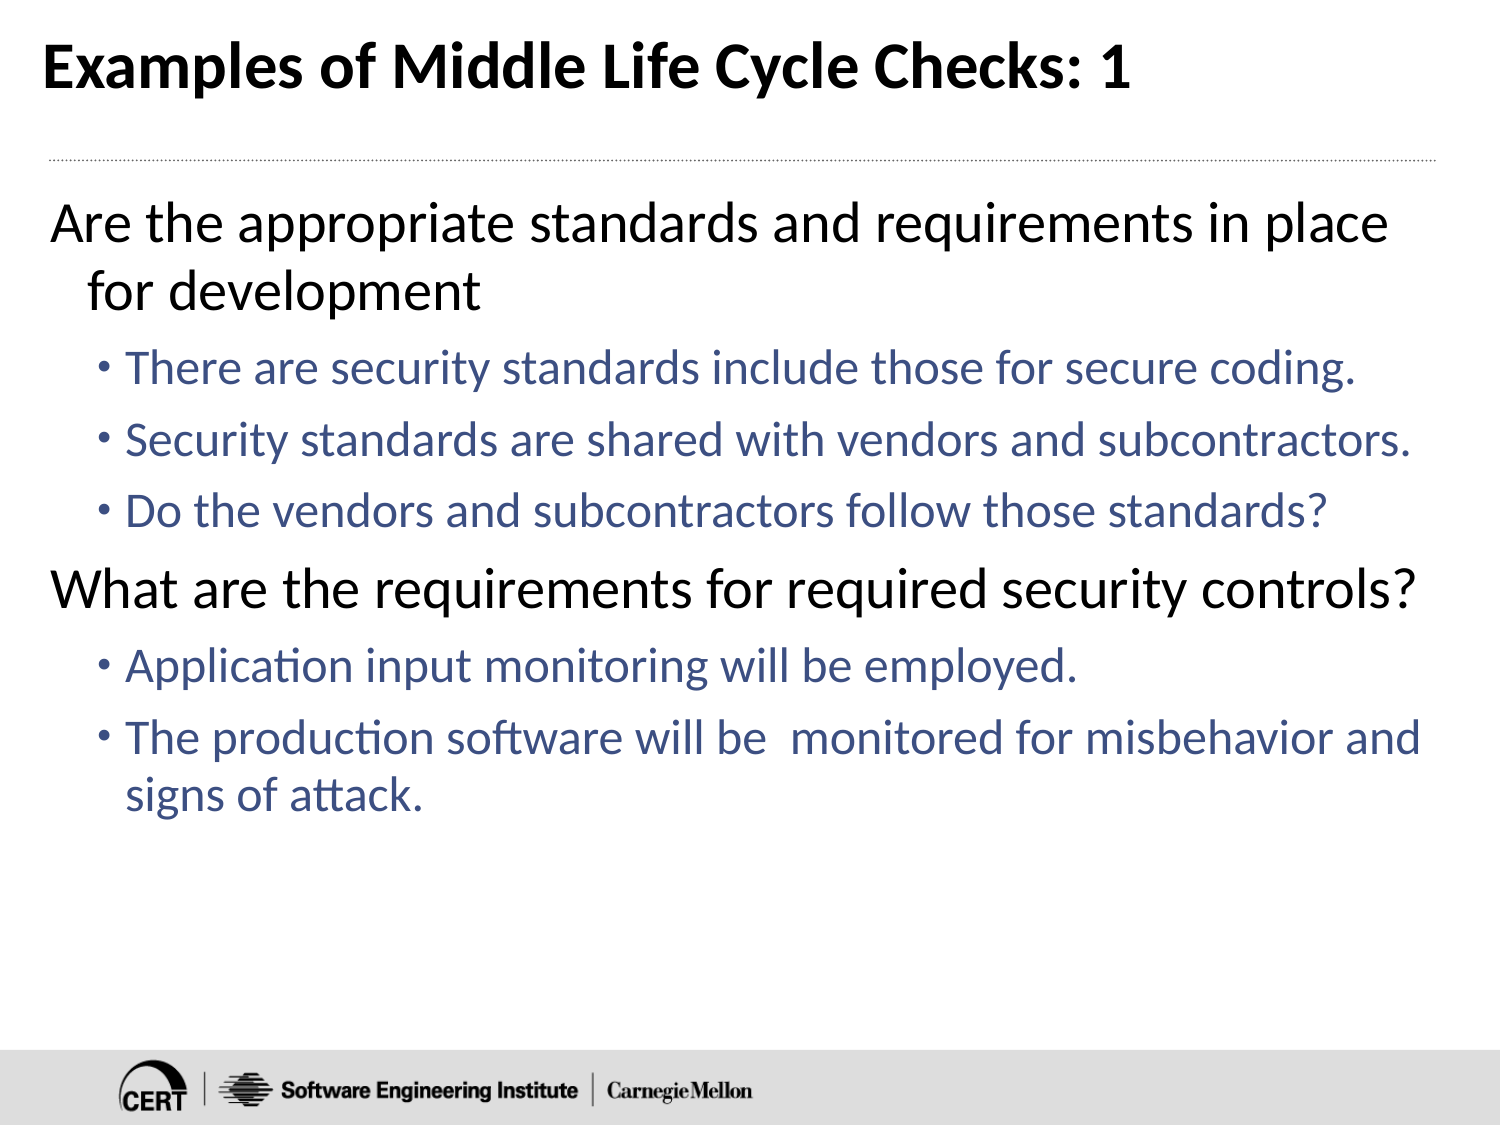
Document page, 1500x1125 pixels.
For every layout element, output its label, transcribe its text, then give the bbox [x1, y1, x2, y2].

list Are the appropriate standards and requirements in place for development There are security standards include those for secure coding. Security standards are shared with vendors and subcontractors. Do the vendors and subcontractors follow those standards? What are the requirements for required security controls? Application input monitoring will be employed. The production software will be monitored for misbehavior and signs of attack. [49, 187, 1438, 1001]
title Examples of Middle Life Cycle Checks: 1 [42, 37, 1434, 155]
picture [102, 1056, 765, 1117]
